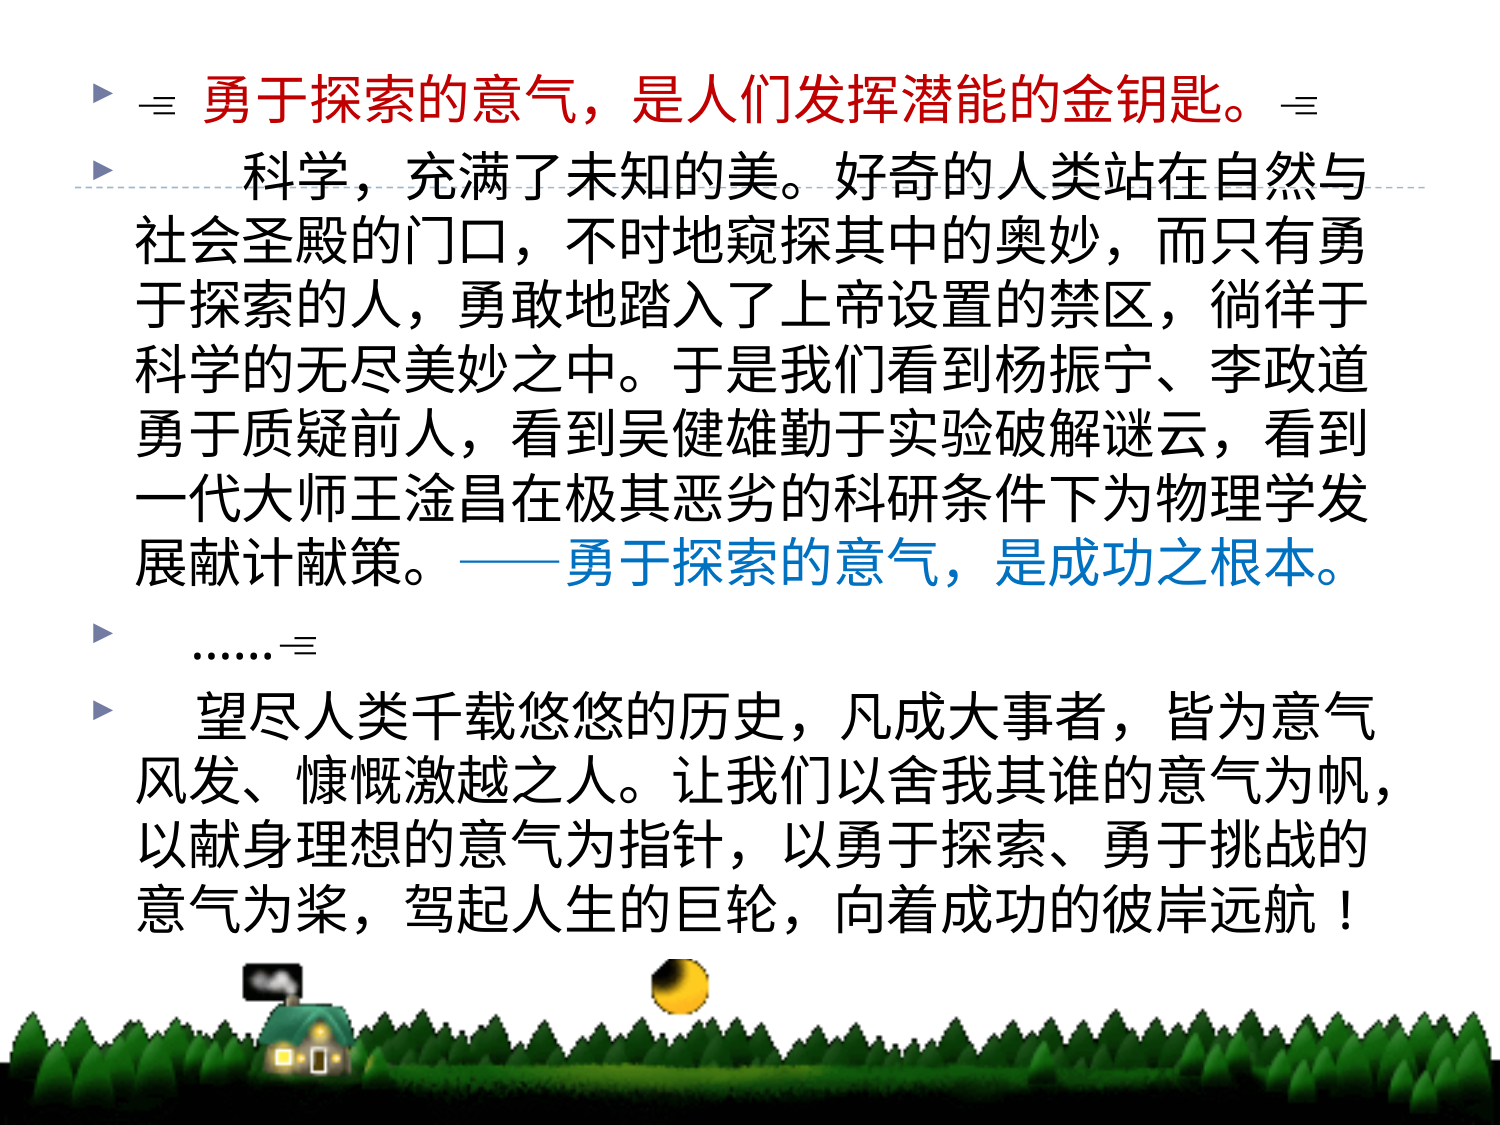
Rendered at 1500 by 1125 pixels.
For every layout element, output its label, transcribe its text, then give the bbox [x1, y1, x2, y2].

picture [0, 959, 1500, 1125]
list  勇于探索的意气，是人们发挥潜能的金钥匙。 科学，充满了未知的美。好奇的人类站在自然与社会圣殿的门口，不时地窥探其中的奥妙，而只有勇于探索的人，勇敢地踏入了上帝设置的禁区，徜徉于科学的无尽美妙之中。于是我们看到杨振宁、李政道勇于质疑前人，看到吴健雄勤于实验破解谜云，看到一代大师王淦昌在极其恶劣的科研条件下为物理学发展献计献策。——勇于探索的意气，是成功之根本。 …… 望尽人类千载悠悠的历史，凡成大事者，皆为意气风发、慷慨激越之人。让我们以舍我其谁的意气为帆，以献身理想的意气为指针，以勇于探索、勇于挑战的意气为桨，驾起人生的巨轮，向着成功的彼岸远航! [75, 58, 1425, 950]
